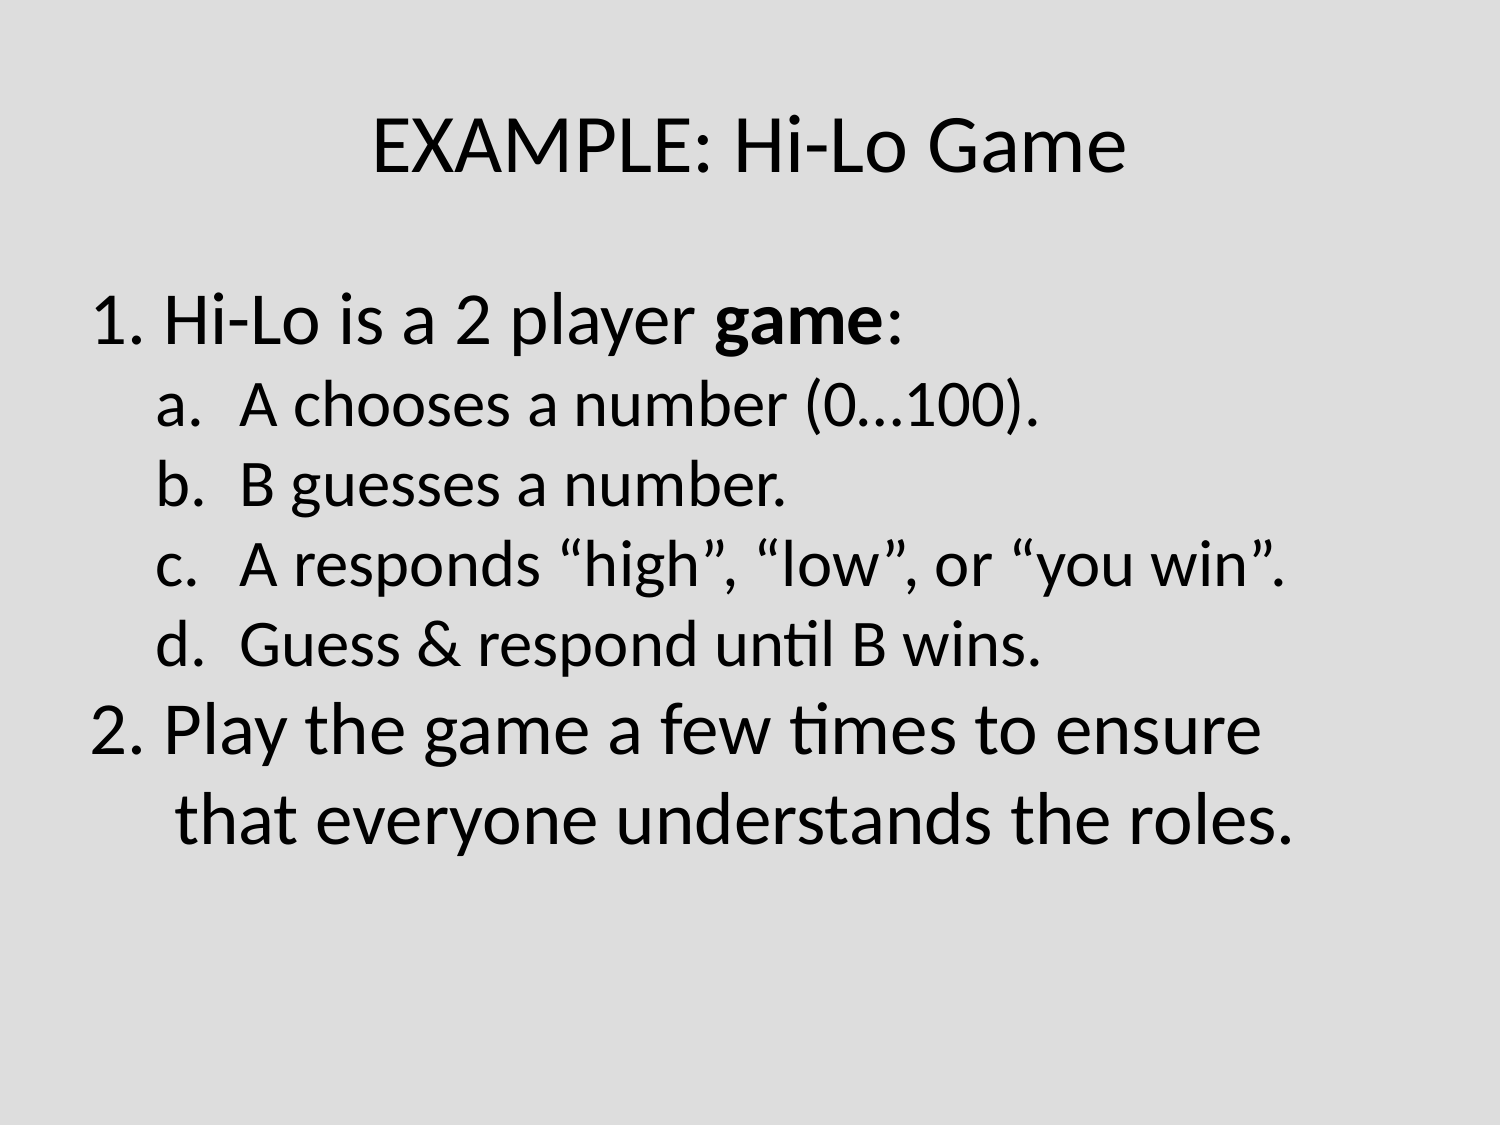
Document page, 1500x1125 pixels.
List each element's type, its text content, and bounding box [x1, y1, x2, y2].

text_box 1. Hi-Lo is a 2 player game: A chooses a number (0…100). B guesses a number. A responds “high”, “low”, or “you win”. Guess & respond until B wins. 2. Play the game a few times to ensure that everyone understands the roles. [75, 262, 1425, 1005]
text_box EXAMPLE: Hi-Lo Game [75, 45, 1425, 233]
